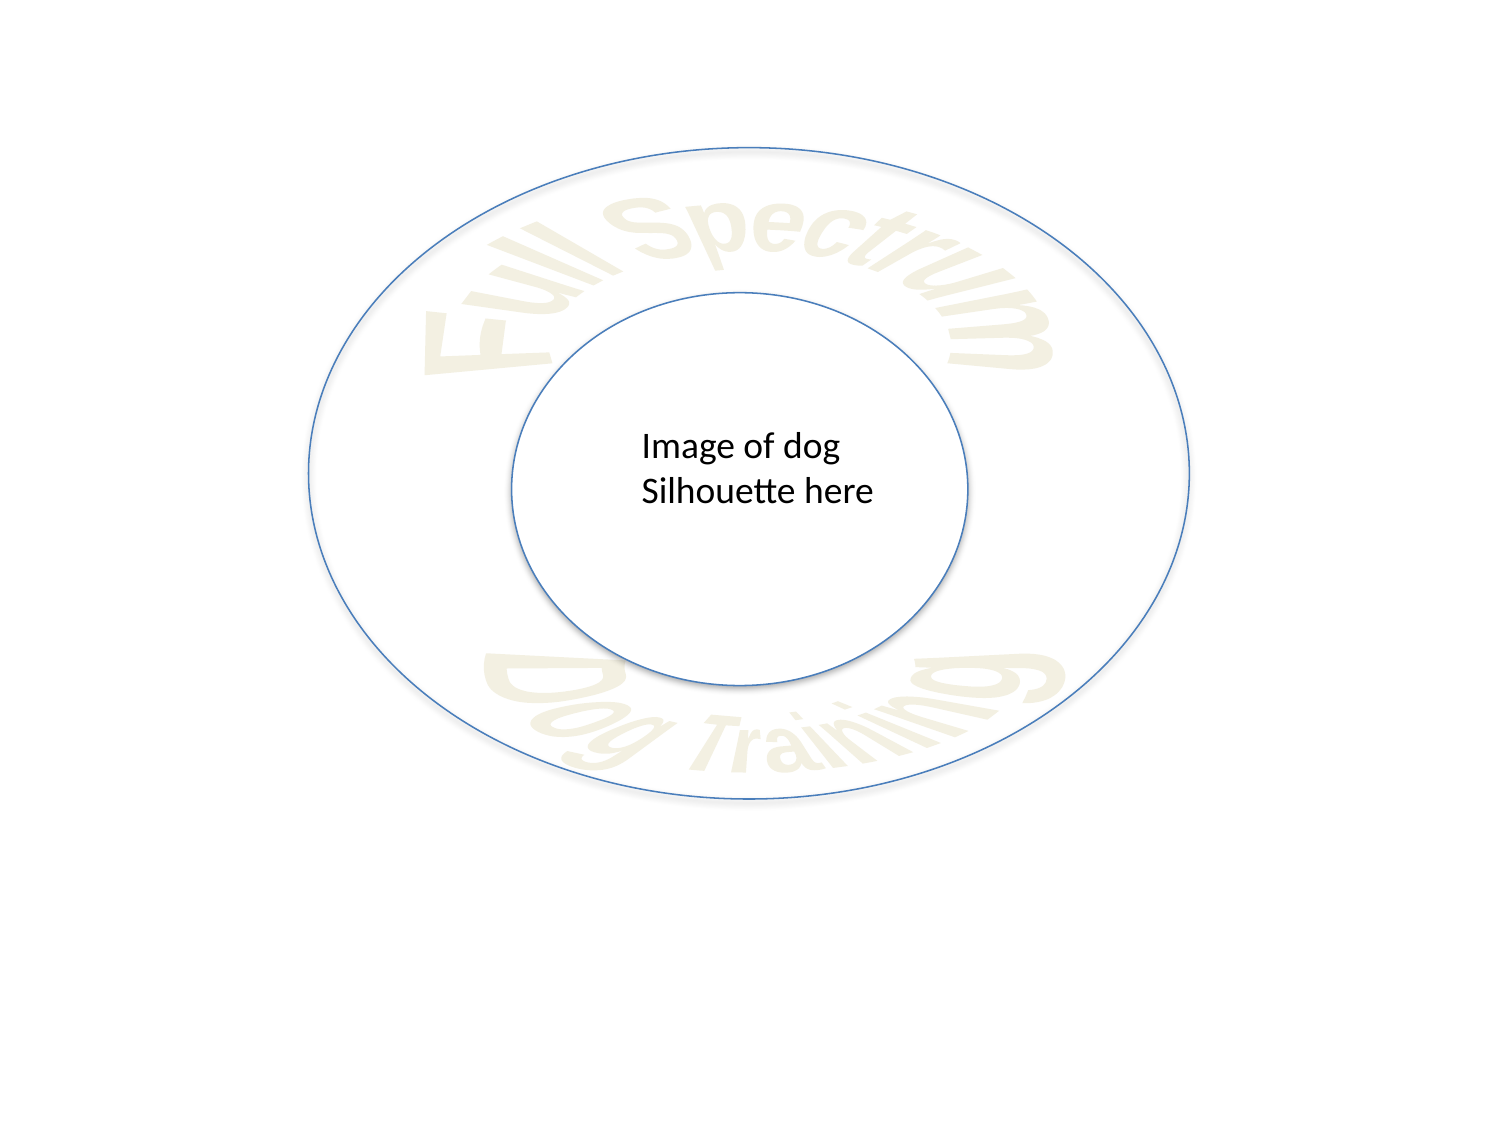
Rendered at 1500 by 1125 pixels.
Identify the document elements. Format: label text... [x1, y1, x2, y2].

text_box [307, 146, 1191, 800]
text_box iiima [510, 291, 969, 687]
text_box Image of dog Silhouette here [626, 413, 890, 519]
